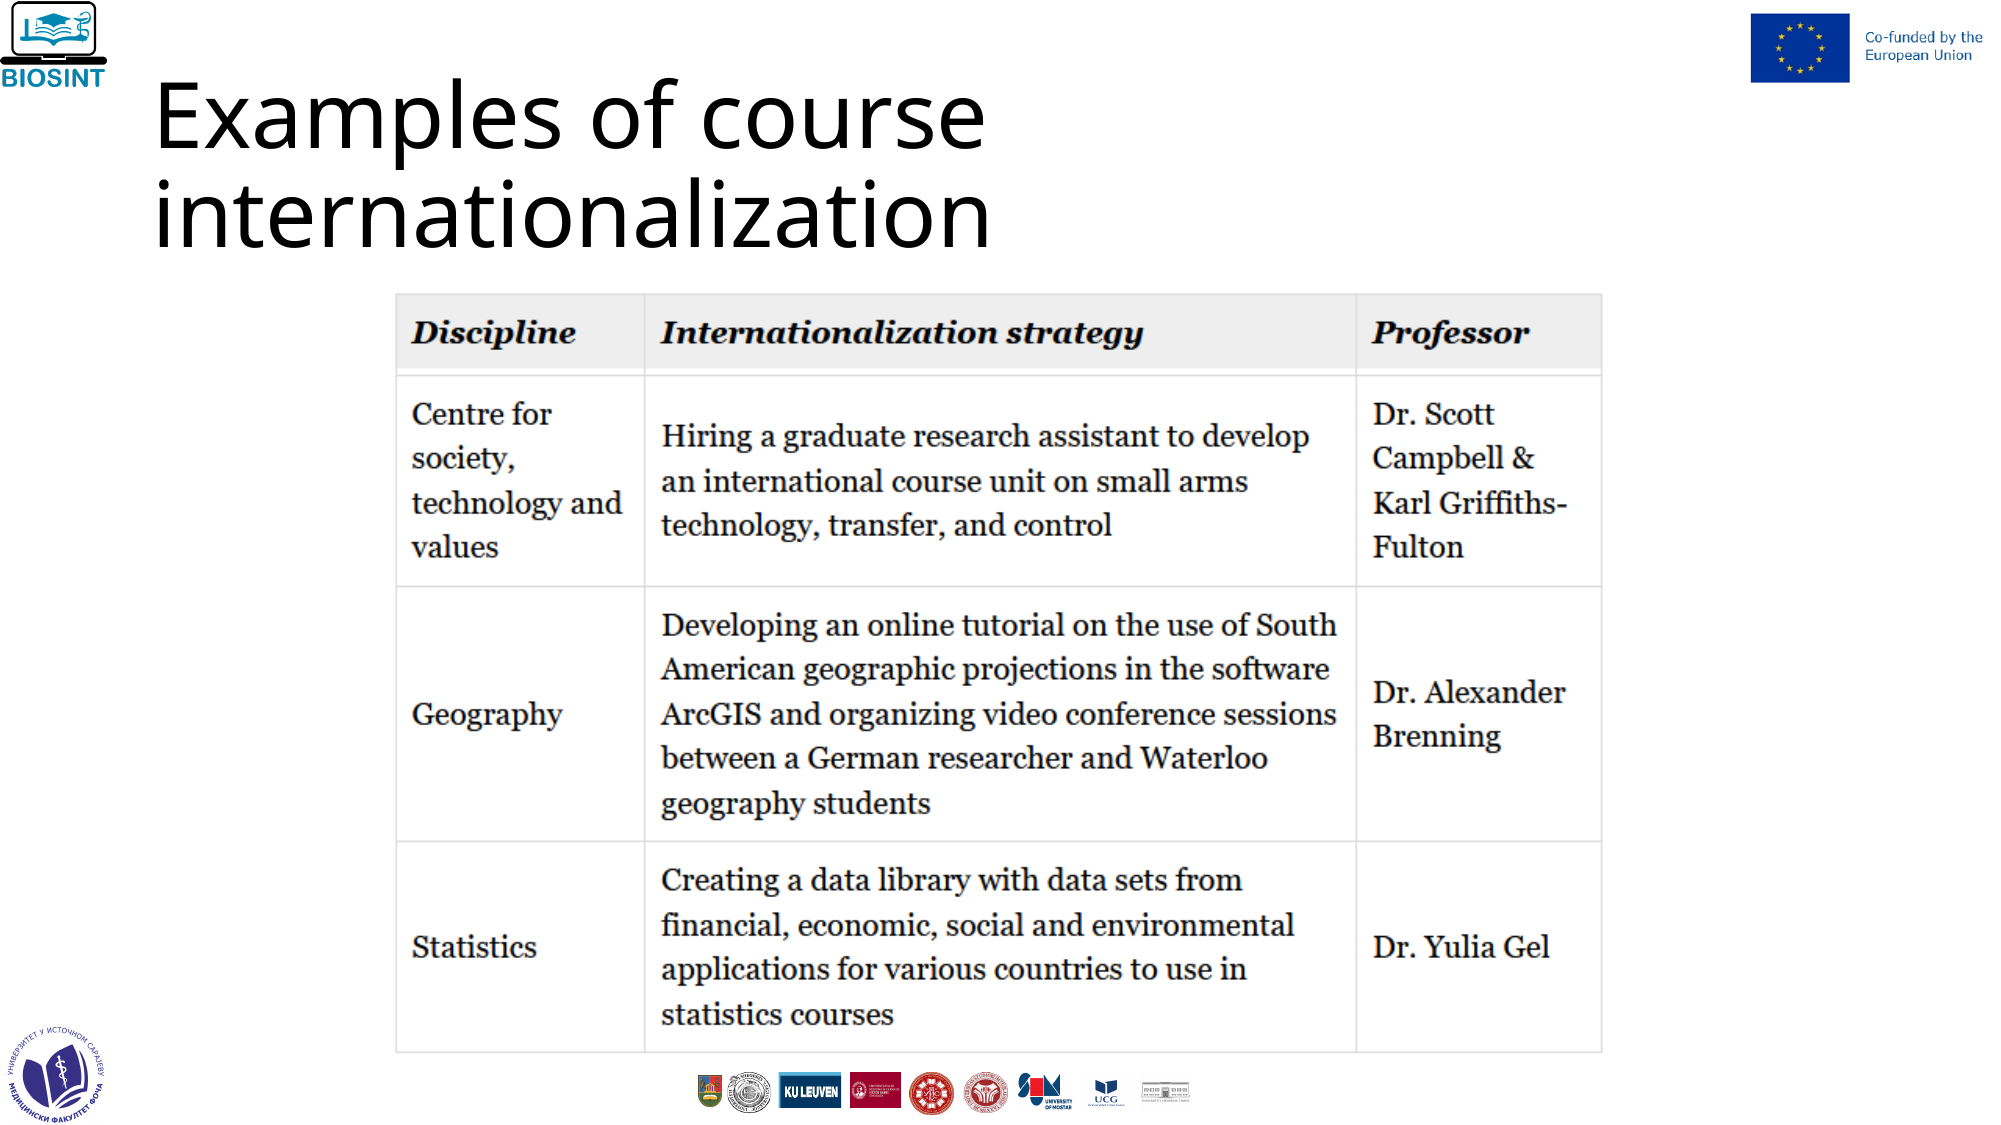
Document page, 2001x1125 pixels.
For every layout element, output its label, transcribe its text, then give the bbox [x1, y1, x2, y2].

picture [32, 72, 40, 83]
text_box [698, 1072, 1196, 1125]
picture [77, 79, 83, 87]
picture [1746, 1, 2000, 90]
picture [3, 1024, 107, 1125]
title Examples of course internationalization [137, 59, 1863, 278]
picture [391, 289, 1609, 1058]
picture [0, 1, 107, 87]
